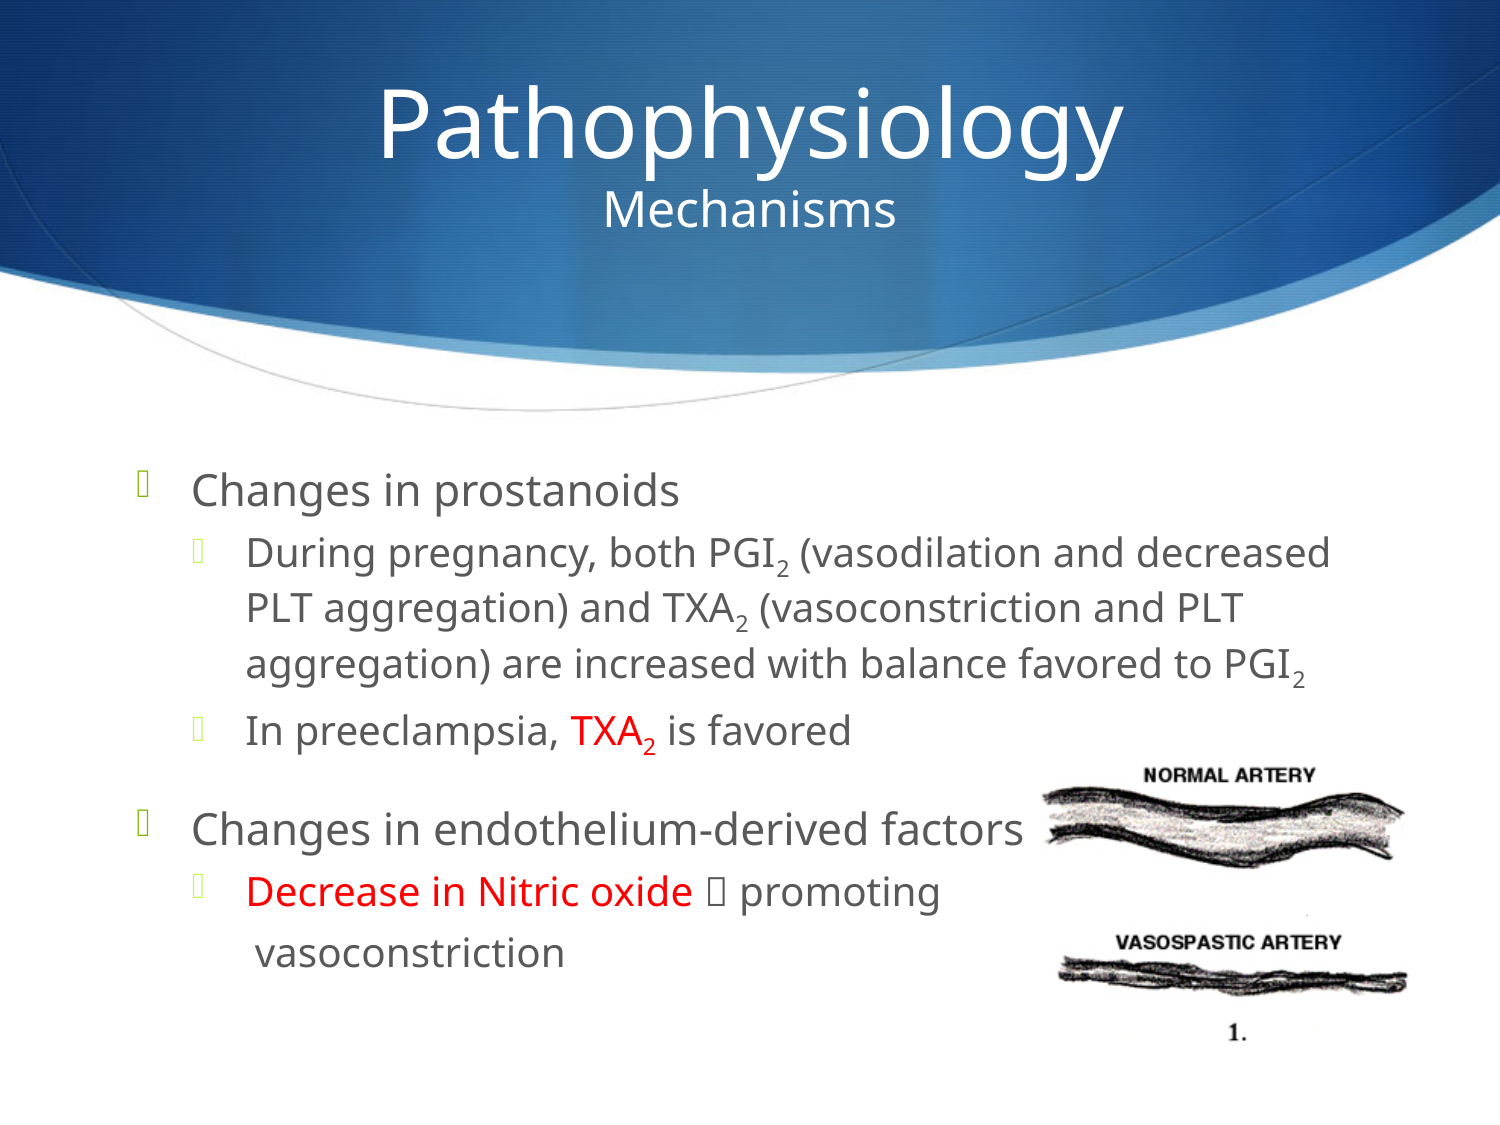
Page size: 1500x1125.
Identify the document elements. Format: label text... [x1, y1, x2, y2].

list Changes in prostanoids During pregnancy, both PGI2 (vasodilation and decreased PLT aggregation) and TXA2 (vasoconstriction and PLT aggregation) are increased with balance favored to PGI2 In preeclampsia, TXA2 is favored Changes in endothelium-derived factors Decrease in Nitric oxide  promoting vasoconstriction [121, 454, 1379, 991]
picture [0, 0, 1500, 1125]
title Pathophysiology Mechanisms [75, 56, 1425, 245]
